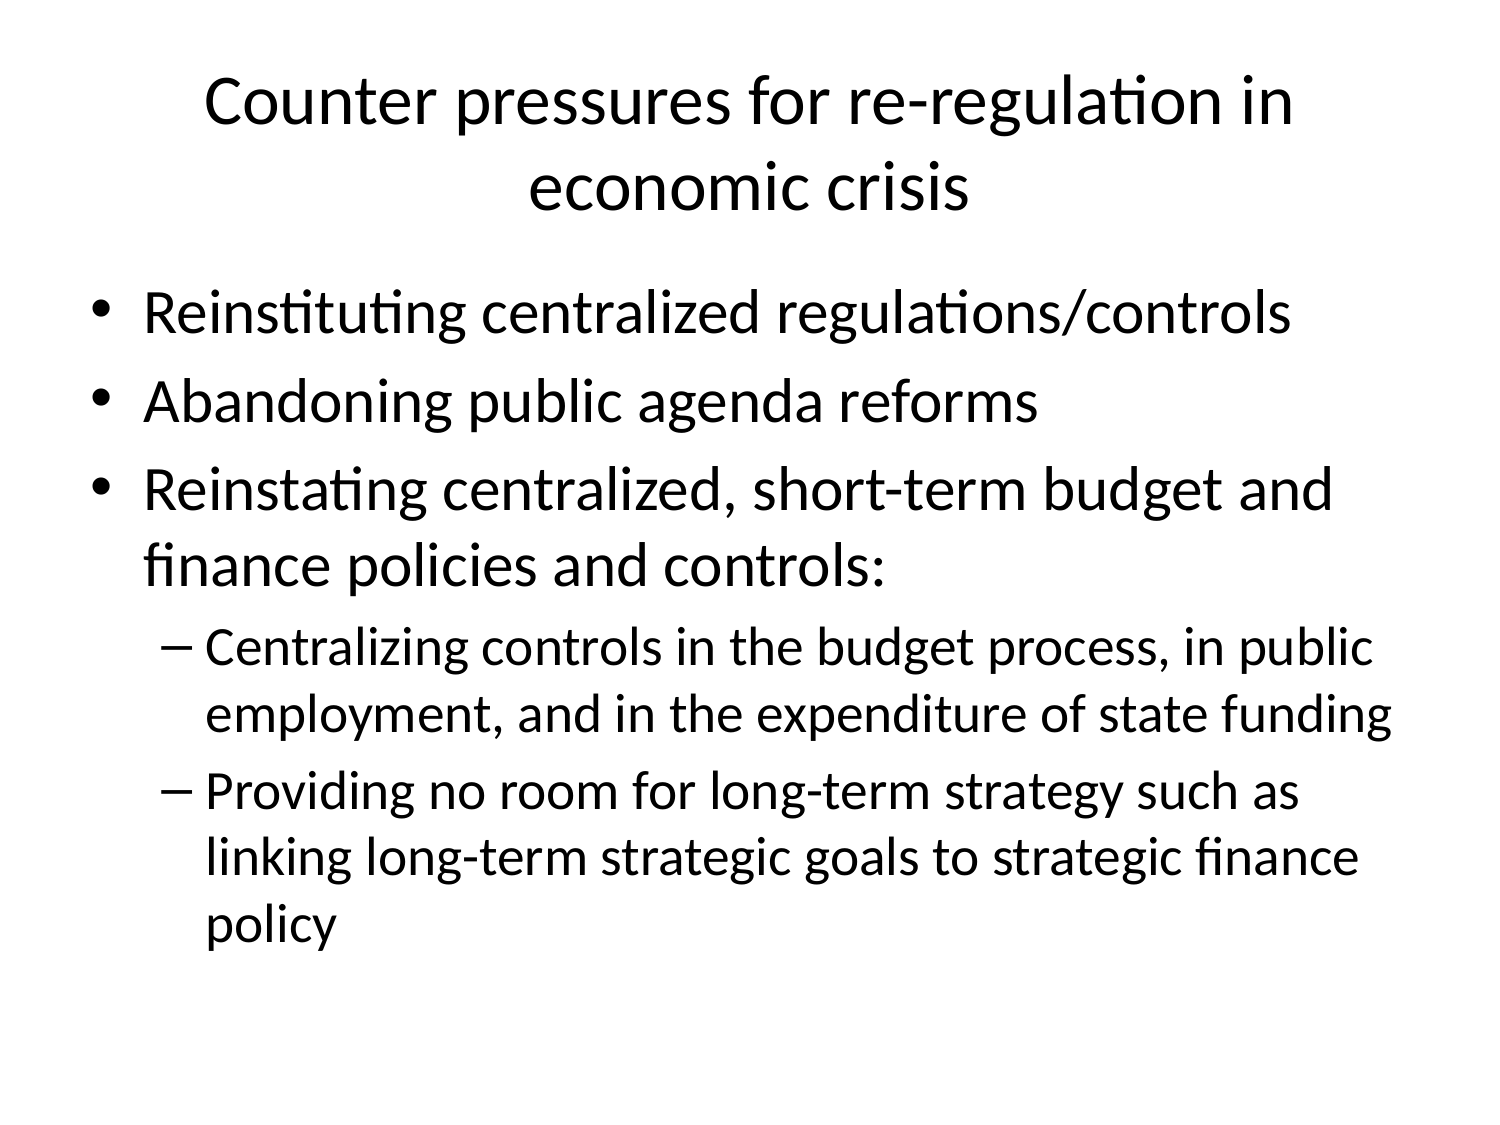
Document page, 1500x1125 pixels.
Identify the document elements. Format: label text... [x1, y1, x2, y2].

list Reinstituting centralized regulations/controls Abandoning public agenda reforms Reinstating centralized, short-term budget and finance policies and controls: Centralizing controls in the budget process, in public employment, and in the expenditure of state funding Providing no room for long-term strategy such as linking long-term strategic goals to strategic finance policy [75, 262, 1425, 1005]
title Counter pressures for re-regulation in economic crisis [75, 45, 1425, 233]
